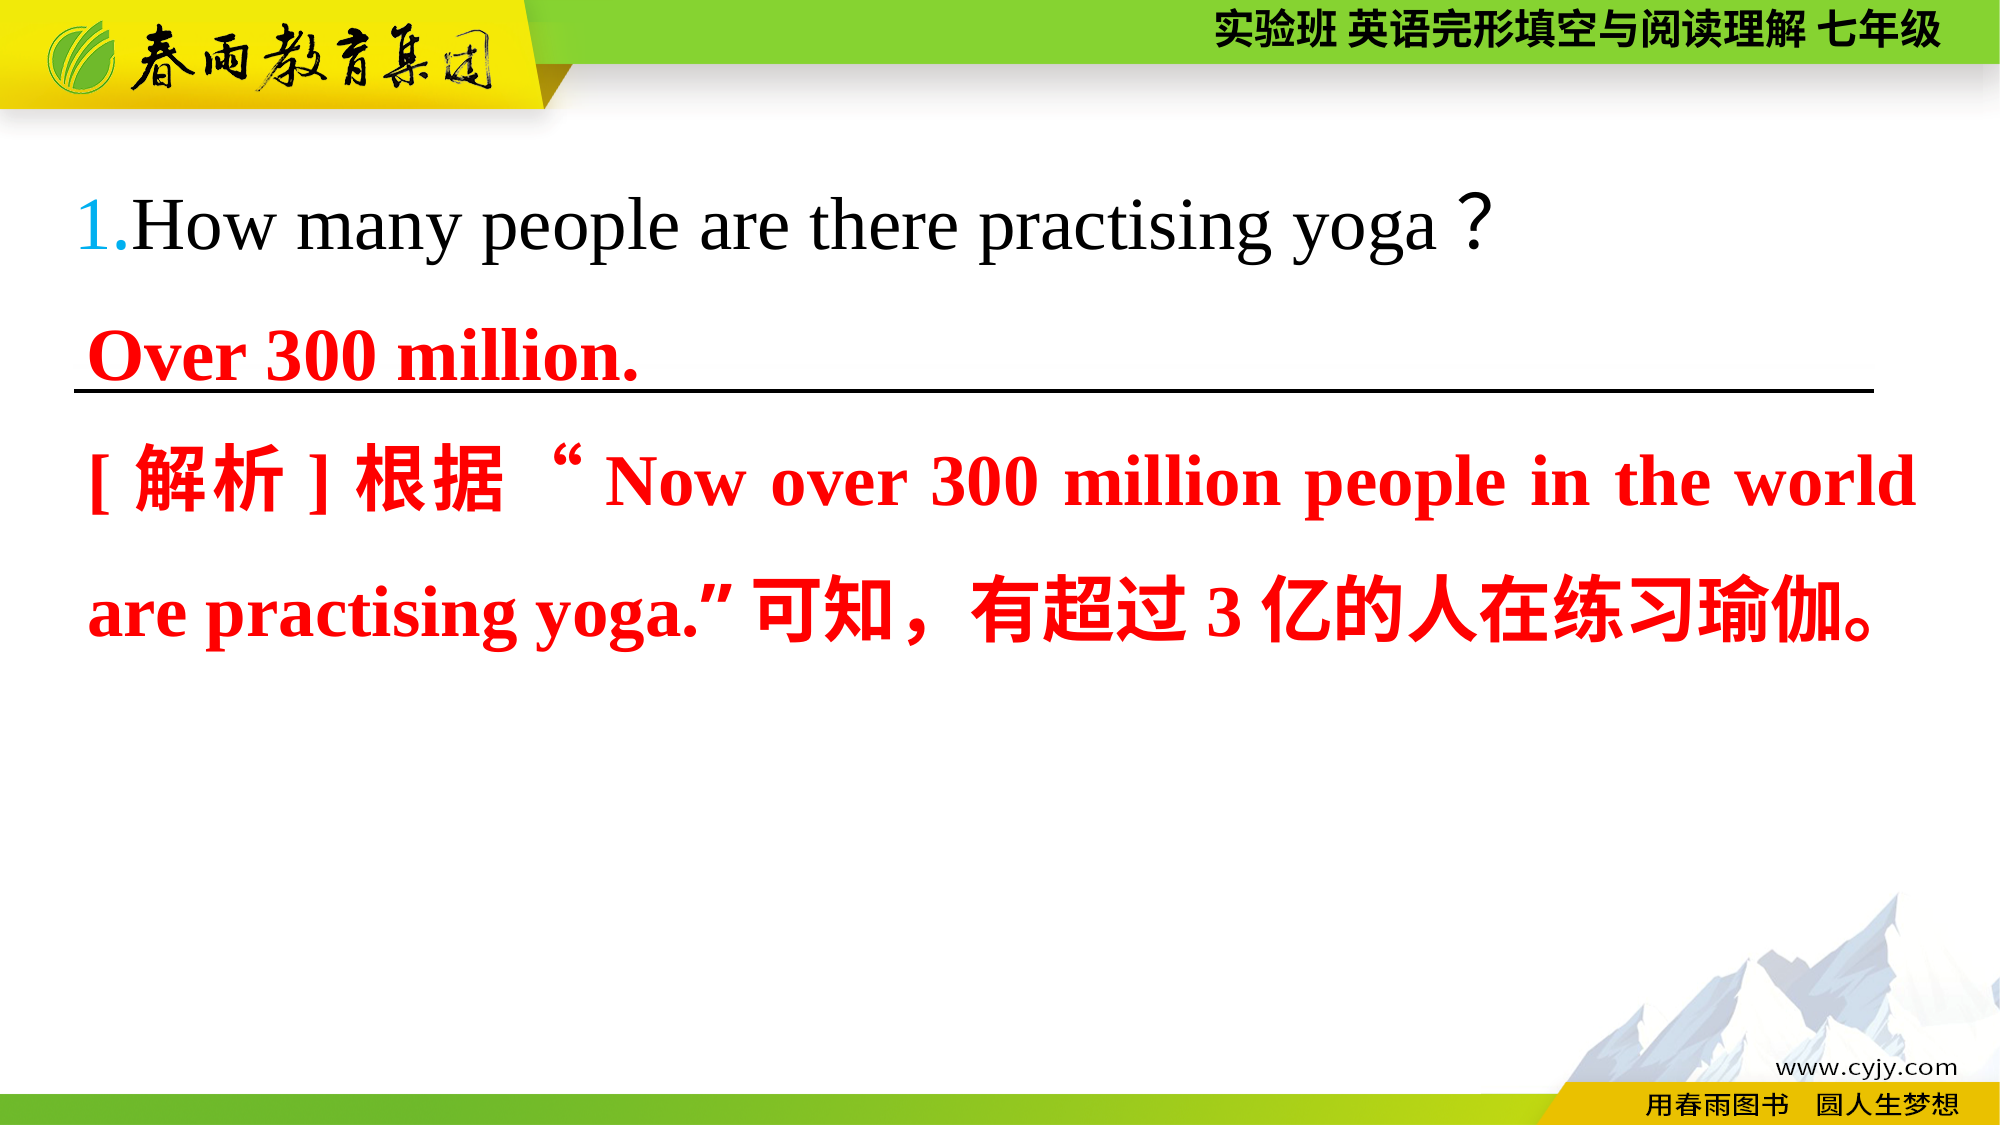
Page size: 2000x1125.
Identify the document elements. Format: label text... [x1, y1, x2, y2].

text_box Over 300 million. [71, 252, 1899, 403]
picture [0, 0, 2000, 1125]
text_box [解析]根据“Now over 300 million people in the world are practising yoga.”可知，有超过3亿的人在练习瑜伽。 [72, 380, 1933, 659]
list 1.How many people are there practising yoga？ ———————————————————————— [59, 122, 1944, 411]
